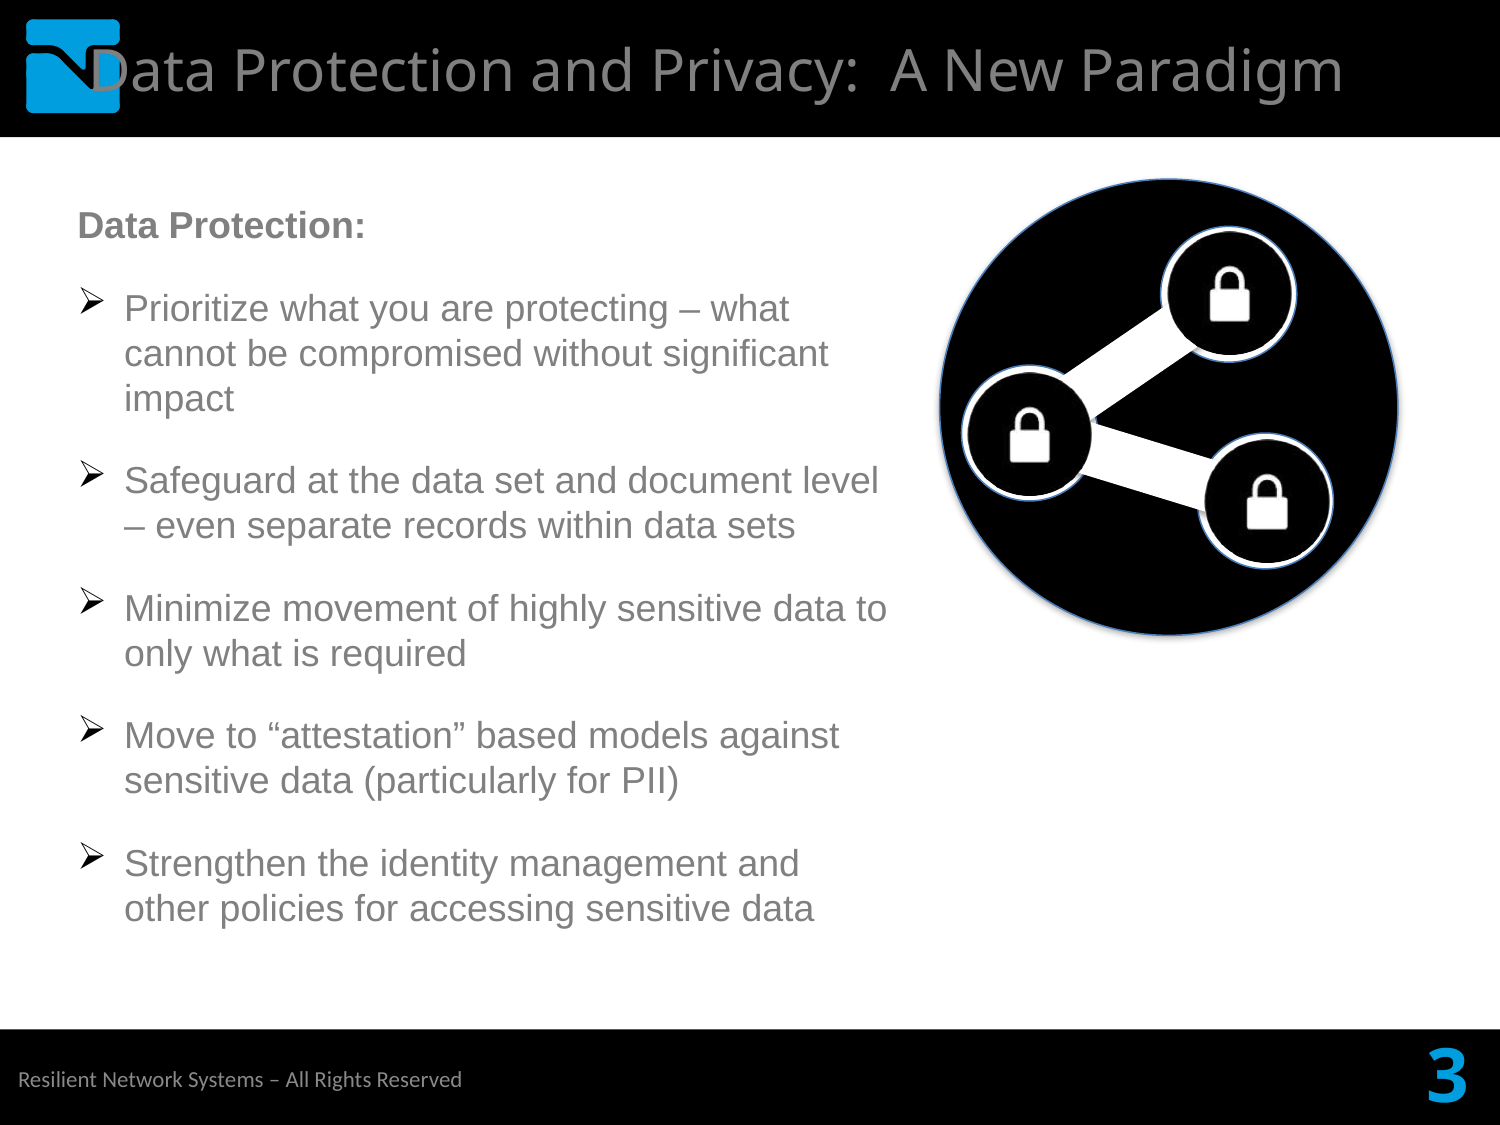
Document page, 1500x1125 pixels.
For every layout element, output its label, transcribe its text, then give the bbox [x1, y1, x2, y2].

text_box Resilient Network Systems – All Rights Reserved [3, 1057, 729, 1118]
text_box Data Protection and Privacy: A New Paradigm [125, 25, 1360, 110]
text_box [939, 178, 1399, 636]
picture [1166, 230, 1292, 355]
text_box Data Protection: Prioritize what you are protecting – what cannot be compromised without significant impact Safeguard at the data set and document level – even separate records within data sets Minimize movement of highly sensitive data to only what is required Move to “attestation” based models against sensitive data (particularly for PII) Strengthen the identity management and other policies for accessing sensitive data [62, 193, 909, 936]
picture [26, 44, 120, 90]
picture [1204, 439, 1330, 563]
text_box [0, 1029, 1500, 1125]
picture [966, 372, 1092, 497]
slide_number 3 [1134, 1048, 1485, 1109]
text_box [0, 0, 1500, 138]
